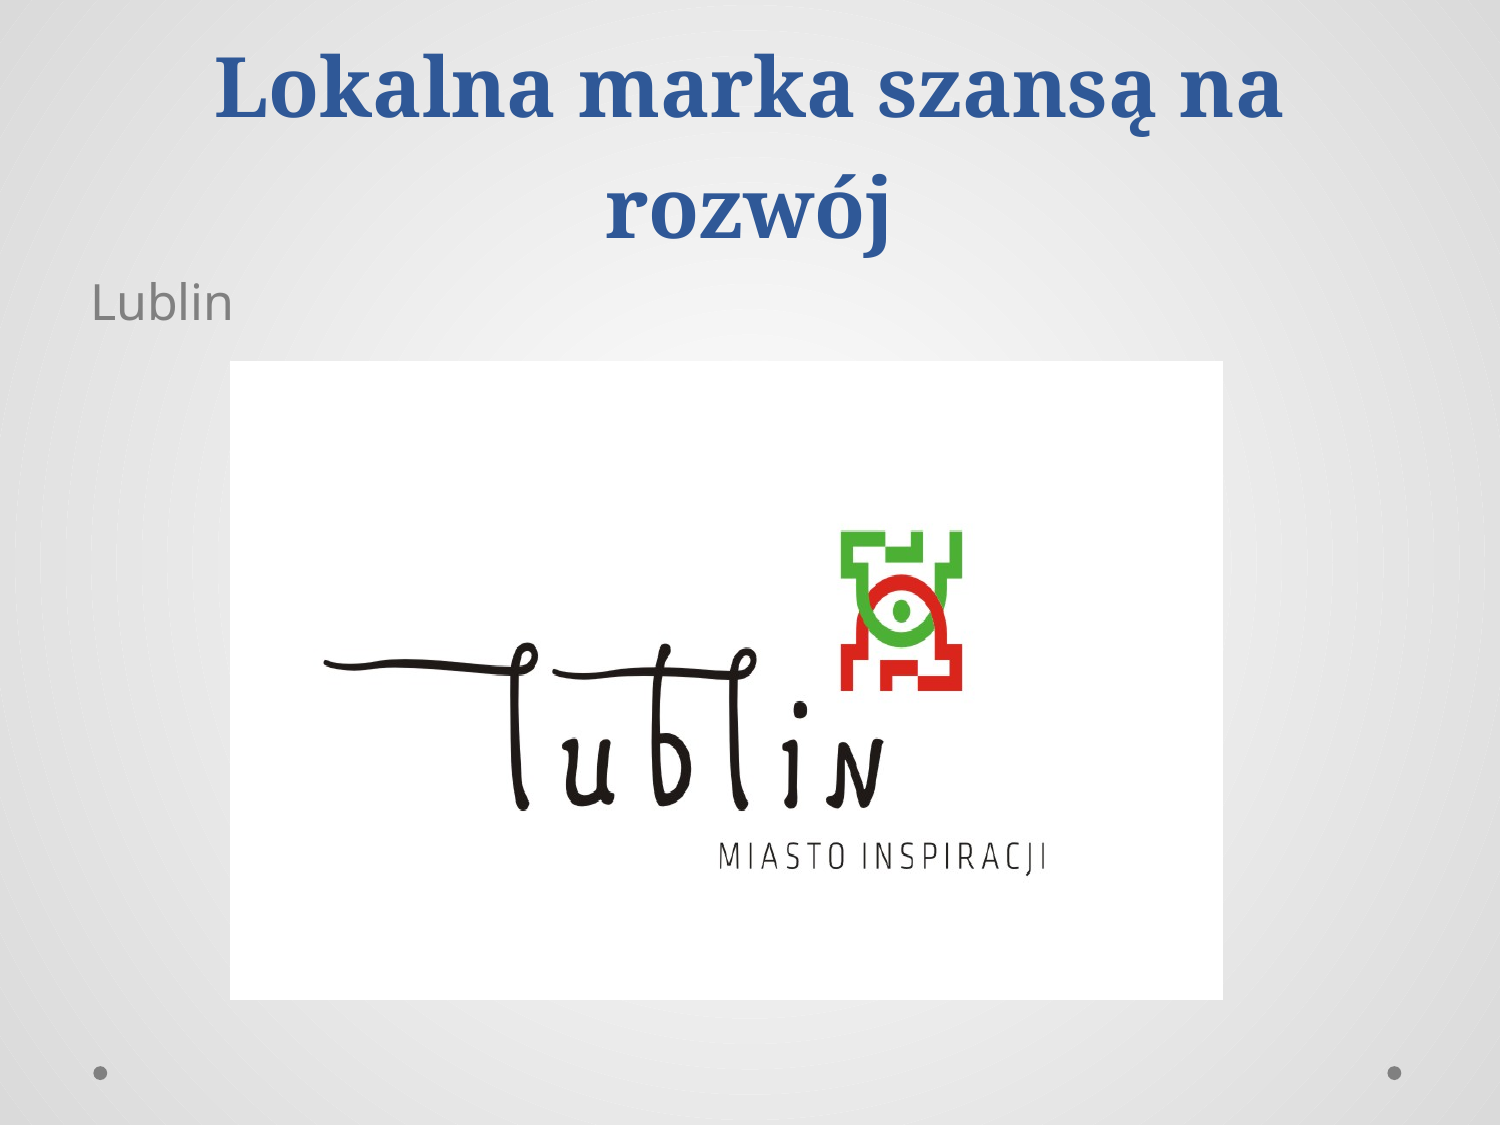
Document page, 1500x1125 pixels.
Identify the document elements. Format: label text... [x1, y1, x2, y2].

picture [229, 361, 1223, 1000]
list Lublin [75, 262, 1425, 1005]
title Lokalna marka szansą na rozwój [75, 0, 1425, 262]
